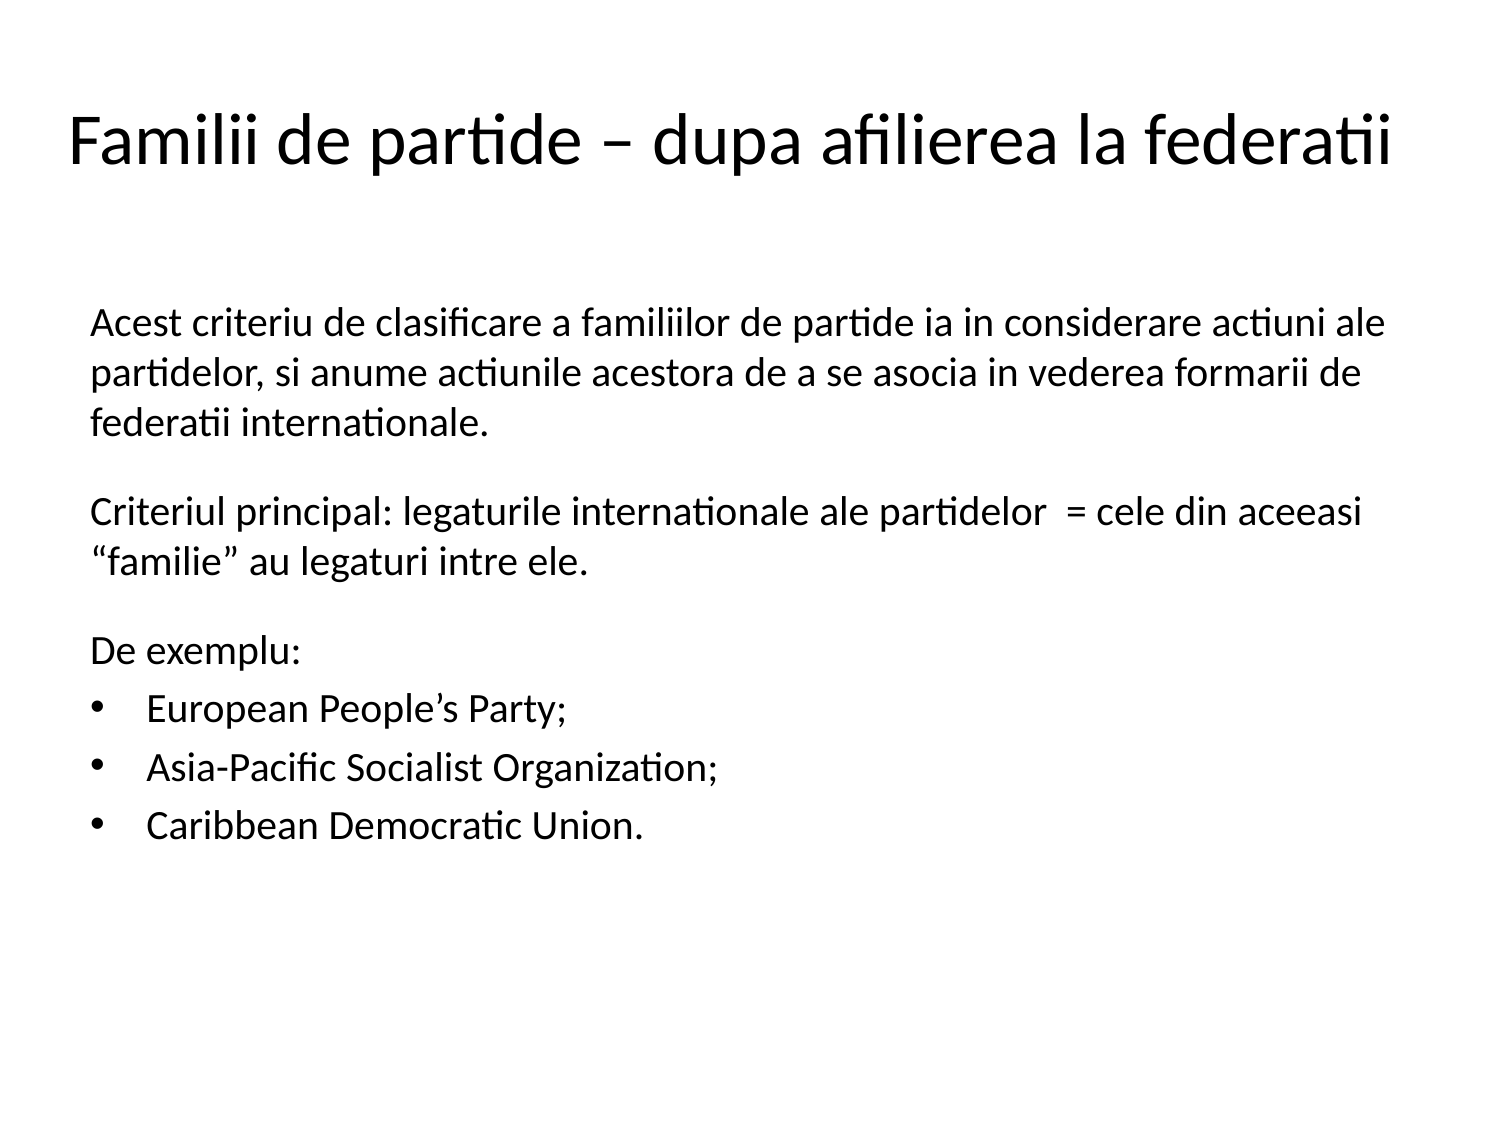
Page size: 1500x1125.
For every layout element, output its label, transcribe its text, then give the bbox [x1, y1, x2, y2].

list Acest criteriu de clasificare a familiilor de partide ia in considerare actiuni ale partidelor, si anume actiunile acestora de a se asocia in vederea formarii de federatii internationale. Criteriul principal: legaturile internationale ale partidelor = cele din aceeasi “familie” au legaturi intre ele. De exemplu: European People’s Party; Asia-Pacific Socialist Organization; Caribbean Democratic Union. [75, 287, 1425, 1075]
title Familii de partide – dupa afilierea la federatii [37, 45, 1425, 225]
